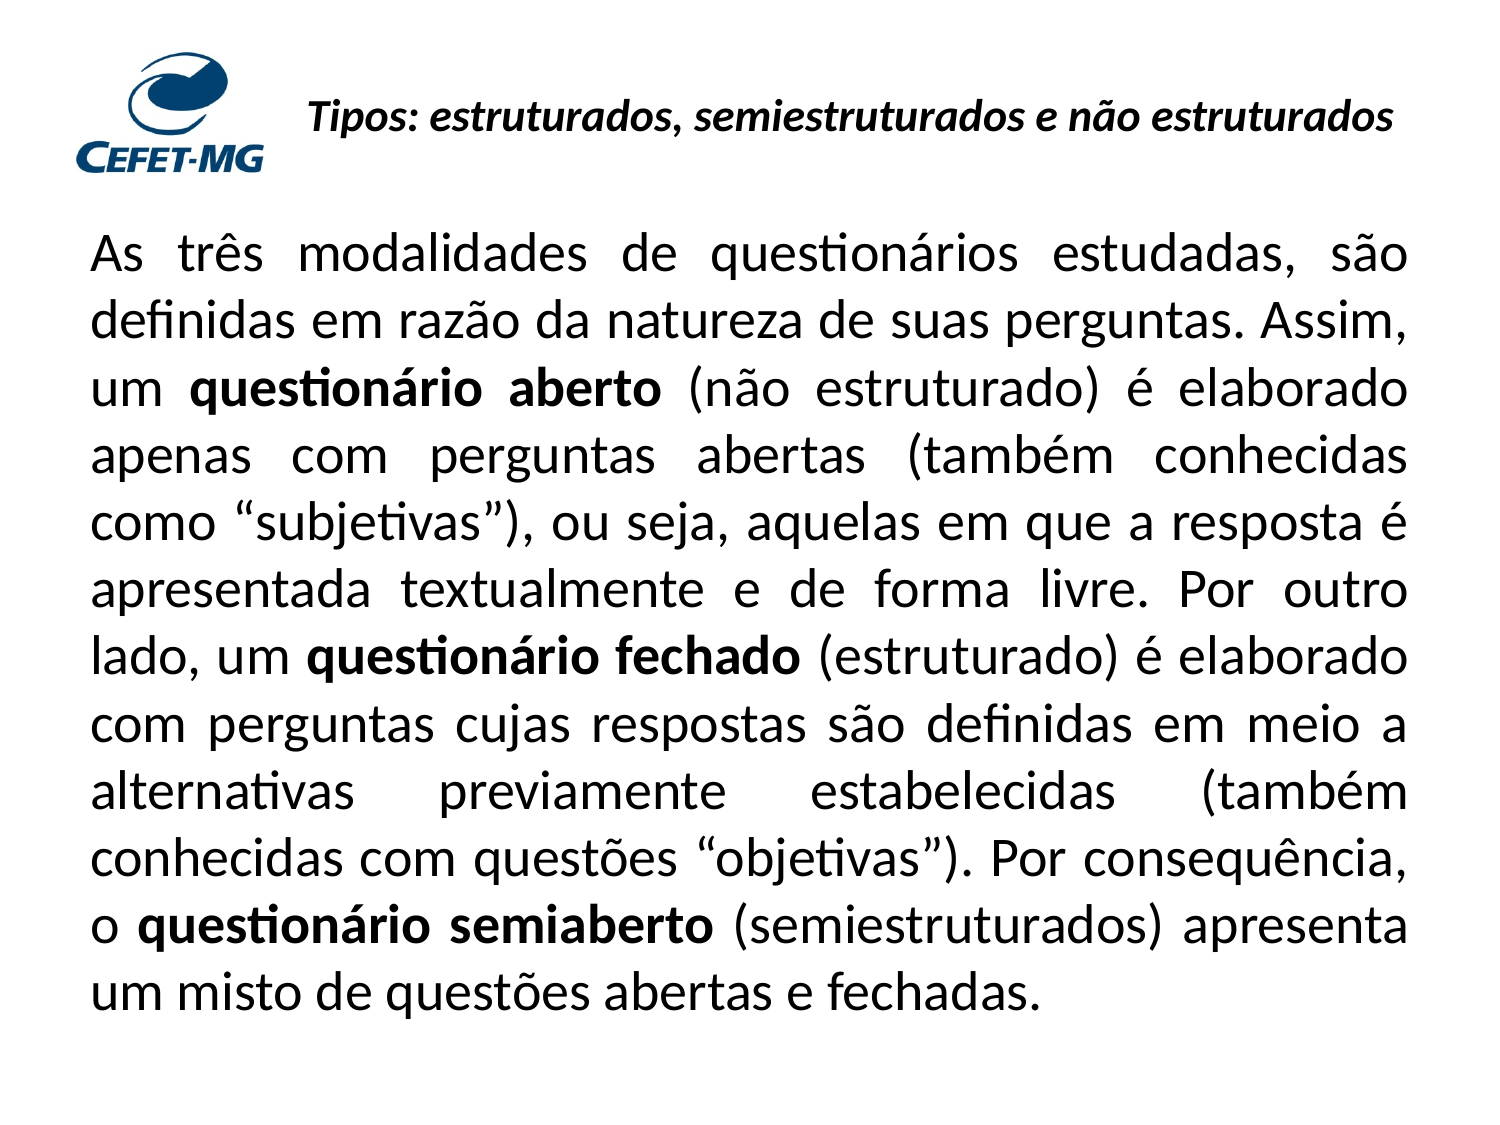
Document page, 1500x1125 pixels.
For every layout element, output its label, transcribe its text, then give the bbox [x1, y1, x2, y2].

picture [76, 51, 264, 173]
list As três modalidades de questionários estudadas, são definidas em razão da natureza de suas perguntas. Assim, um questionário aberto (não estruturado) é elaborado apenas com perguntas abertas (também conhecidas como “subjetivas”), ou seja, aquelas em que a resposta é apresentada textualmente e de forma livre. Por outro lado, um questionário fechado (estruturado) é elaborado com perguntas cujas respostas são definidas em meio a alternativas previamente estabelecidas (também conhecidas com questões “objetivas”). Por consequência, o questionário semiaberto (semiestruturados) apresenta um misto de questões abertas e fechadas. [75, 208, 1425, 1094]
text_box Tipos: estruturados, semiestruturados e não estruturados [277, 78, 1424, 149]
